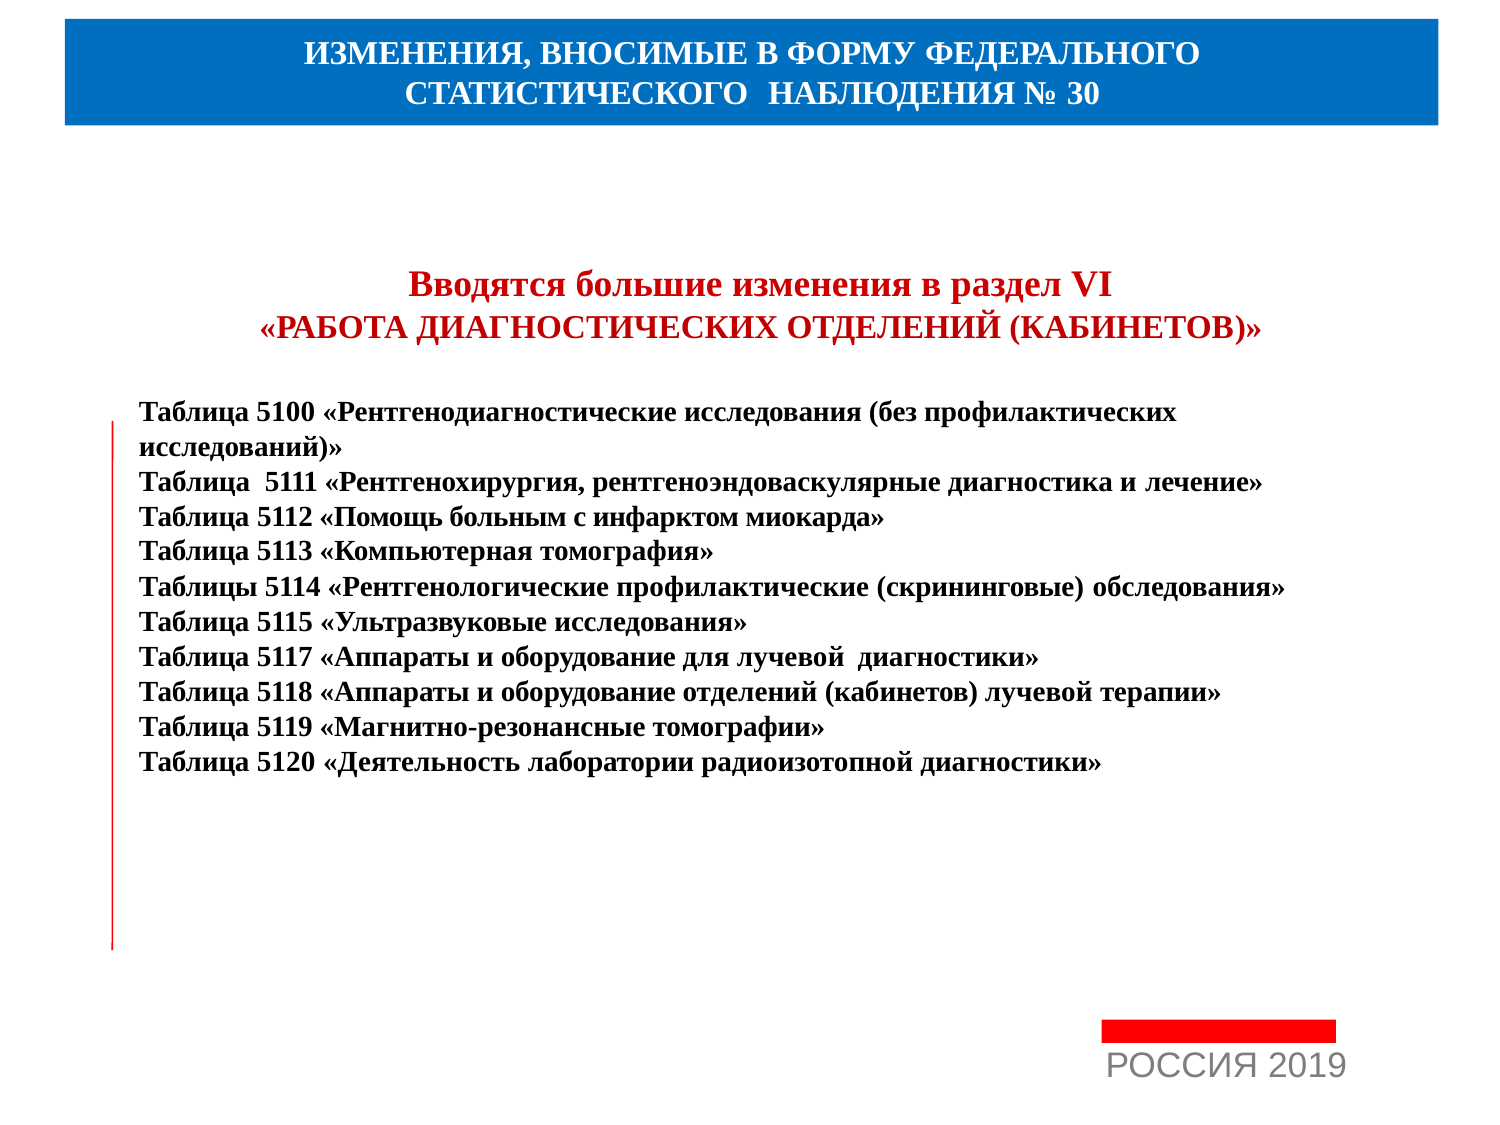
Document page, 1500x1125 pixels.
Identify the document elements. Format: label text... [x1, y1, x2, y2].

text_box [64, 18, 1439, 126]
text_box [1101, 1019, 1336, 1043]
text_box ИЗМЕНЕНИЯ, ВНОСИМЫЕ В ФОРМУ ФЕДЕРАЛЬНОГО СТАТИСТИЧЕСКОГО НАБЛЮДЕНИЯ № 30 Вводятся большие изменения в раздел VI «РАБОТА ДИАГНОСТИЧЕСКИХ ОТДЕЛЕНИЙ (КАБИНЕТОВ)» Таблица 5100 «Рентгенодиагностические исследования (без профилактических исследований)» Таблица 5111 «Рентгенохирургия, рентгеноэндоваскулярные диагностика и лечение» Таблица 5112 «Помощь больным с инфарктом миокарда» Таблица 5113 «Компьютерная томография» Таблицы 5114 «Рентгенологические профилактические (скрининговые) обследования» Таблица 5115 «Ультразвуковые исследования» Таблица 5117 «Аппараты и оборудование для лучевой диагностики» Таблица 5118 «Аппараты и оборудование отделений (кабинетов) лучевой терапии» Таблица 5119 «Магнитно-резонансные томографии» Таблица 5120 «Деятельность лаборатории радиоизотопной диагностики» [136, 29, 1389, 812]
text_box РОССИЯ 2019 [1103, 1042, 1349, 1085]
